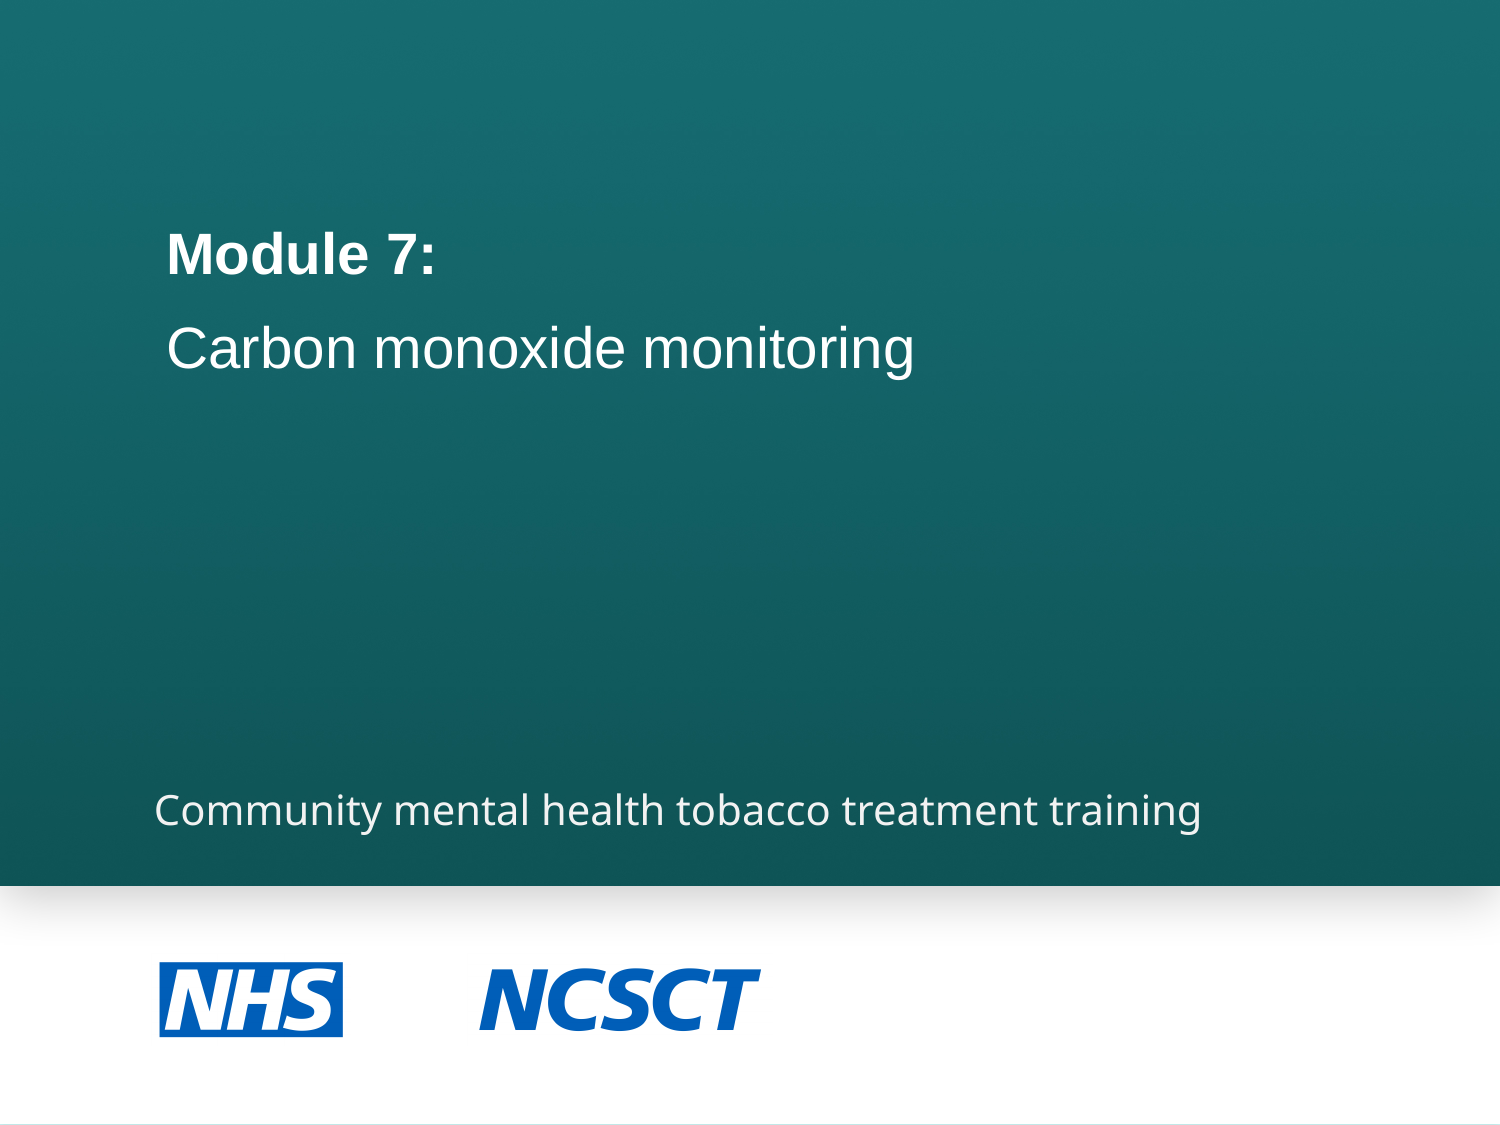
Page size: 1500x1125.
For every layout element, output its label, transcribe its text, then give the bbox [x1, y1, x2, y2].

subtitle Module 7: Carbon monoxide monitoring [151, 184, 1334, 563]
list Community mental health tobacco treatment training [138, 688, 1408, 893]
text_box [151, 953, 774, 1046]
picture [0, 0, 1500, 886]
